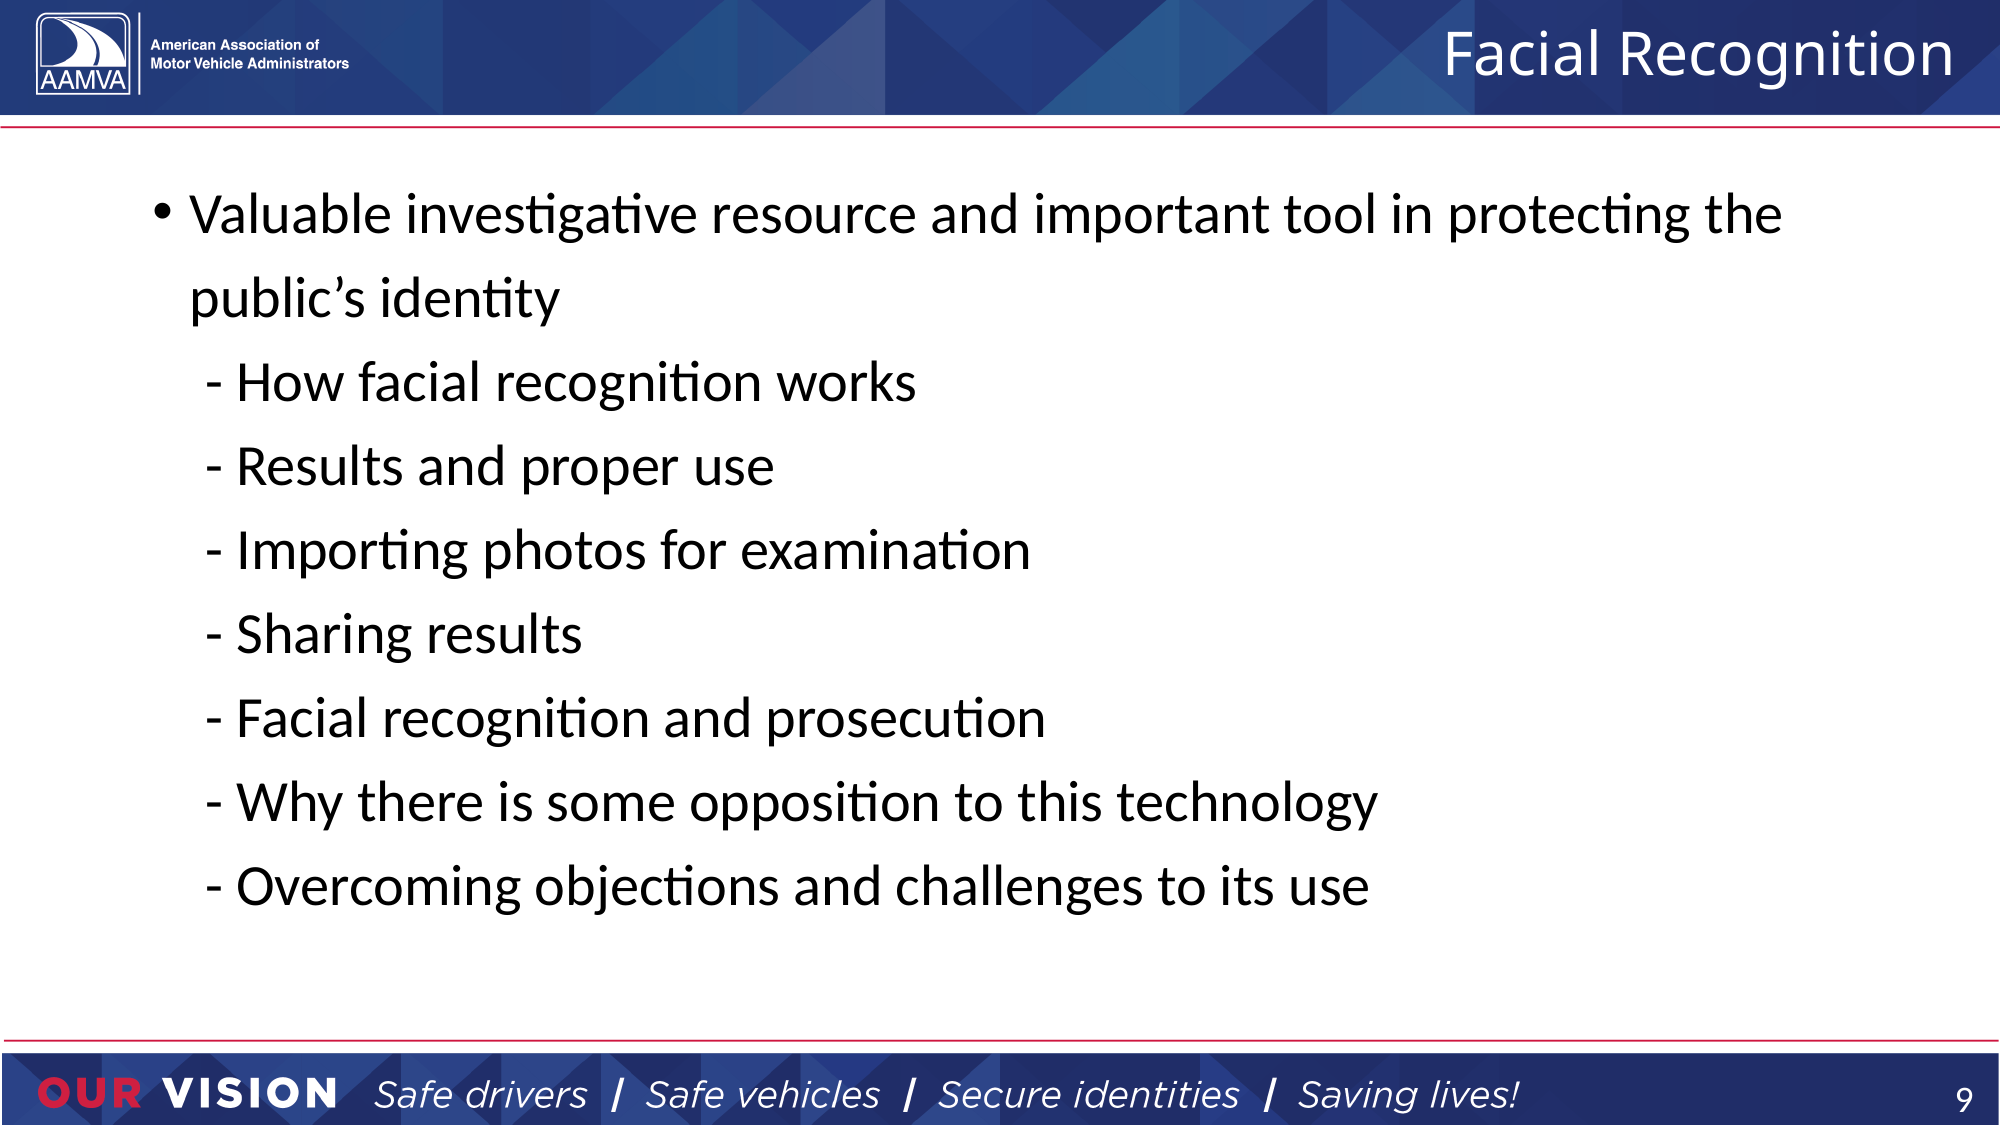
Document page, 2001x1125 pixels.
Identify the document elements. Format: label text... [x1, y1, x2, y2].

list Valuable investigative resource and important tool in protecting the public’s identity - How facial recognition works - Results and proper use - Importing photos for examination - Sharing results - Facial recognition and prosecution - Why there is some opposition to this technology - Overcoming objections and challenges to its use [137, 153, 1863, 997]
picture [0, 996, 2000, 1125]
title Facial Recognition [447, 15, 1972, 97]
slide_number 9 [1538, 1067, 1989, 1125]
picture [0, 0, 2000, 136]
